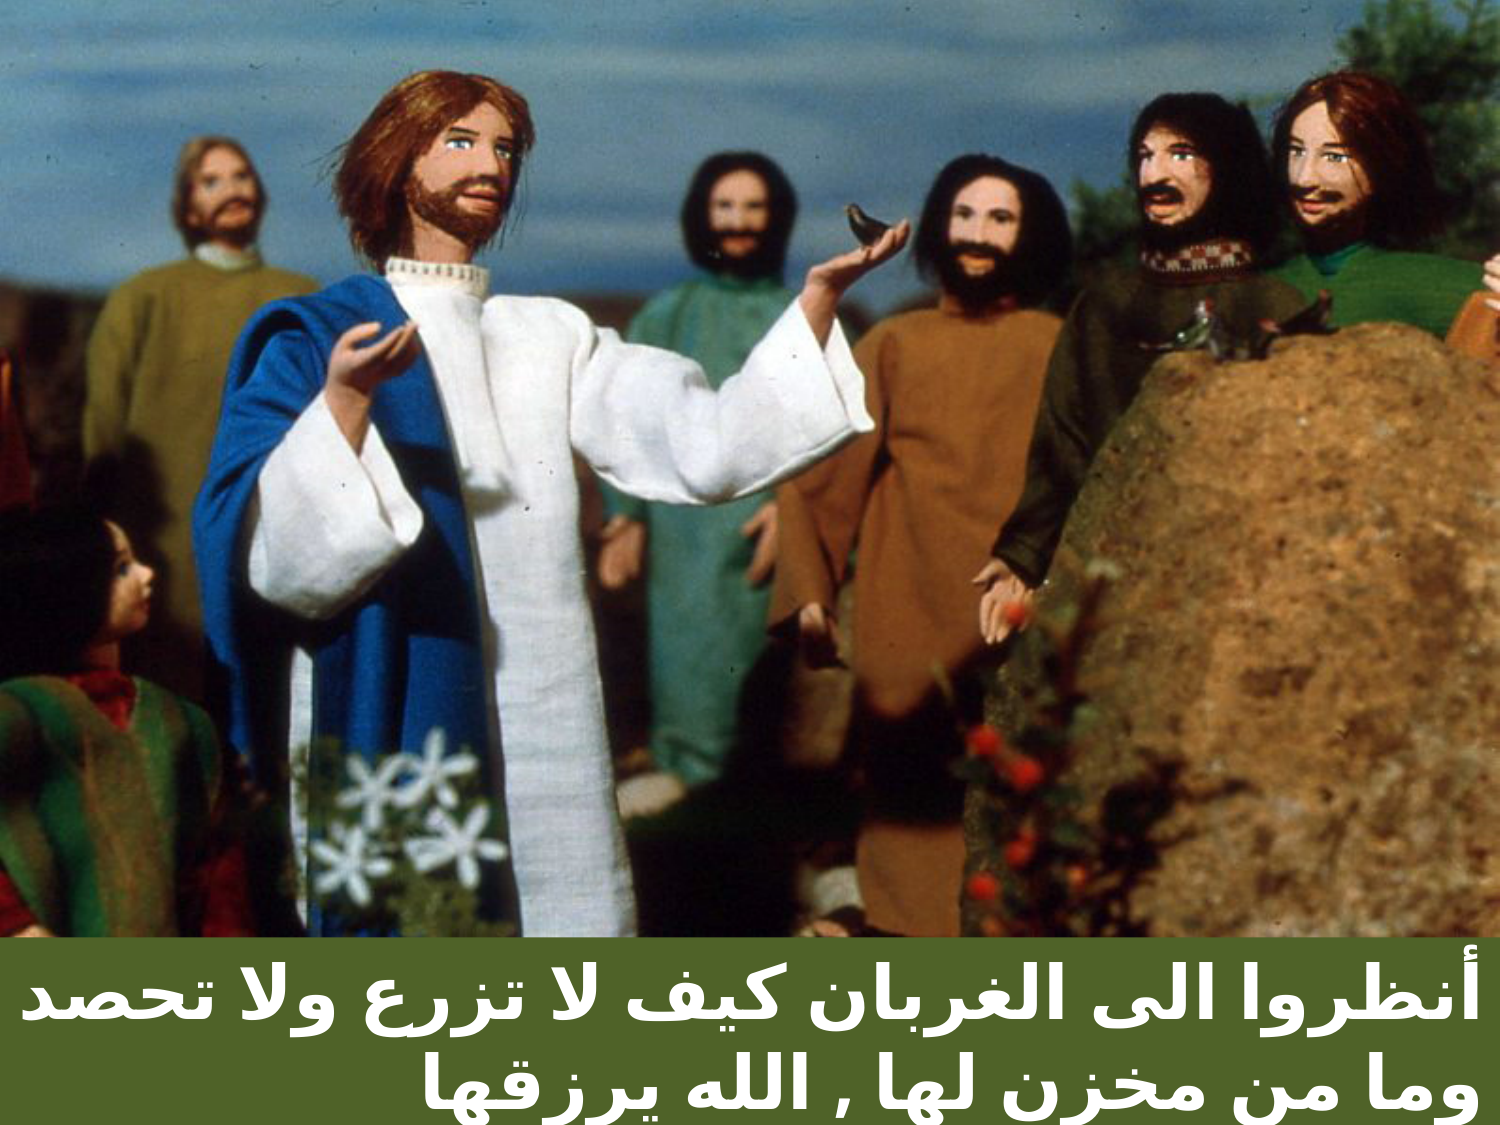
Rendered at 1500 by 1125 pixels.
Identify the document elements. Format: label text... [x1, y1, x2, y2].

text_box أنظروا الى الغربان كيف لا تزرع ولا تحصد وما من مخزن لها , الله يرزقها [0, 946, 1500, 1125]
picture [0, 0, 1500, 938]
